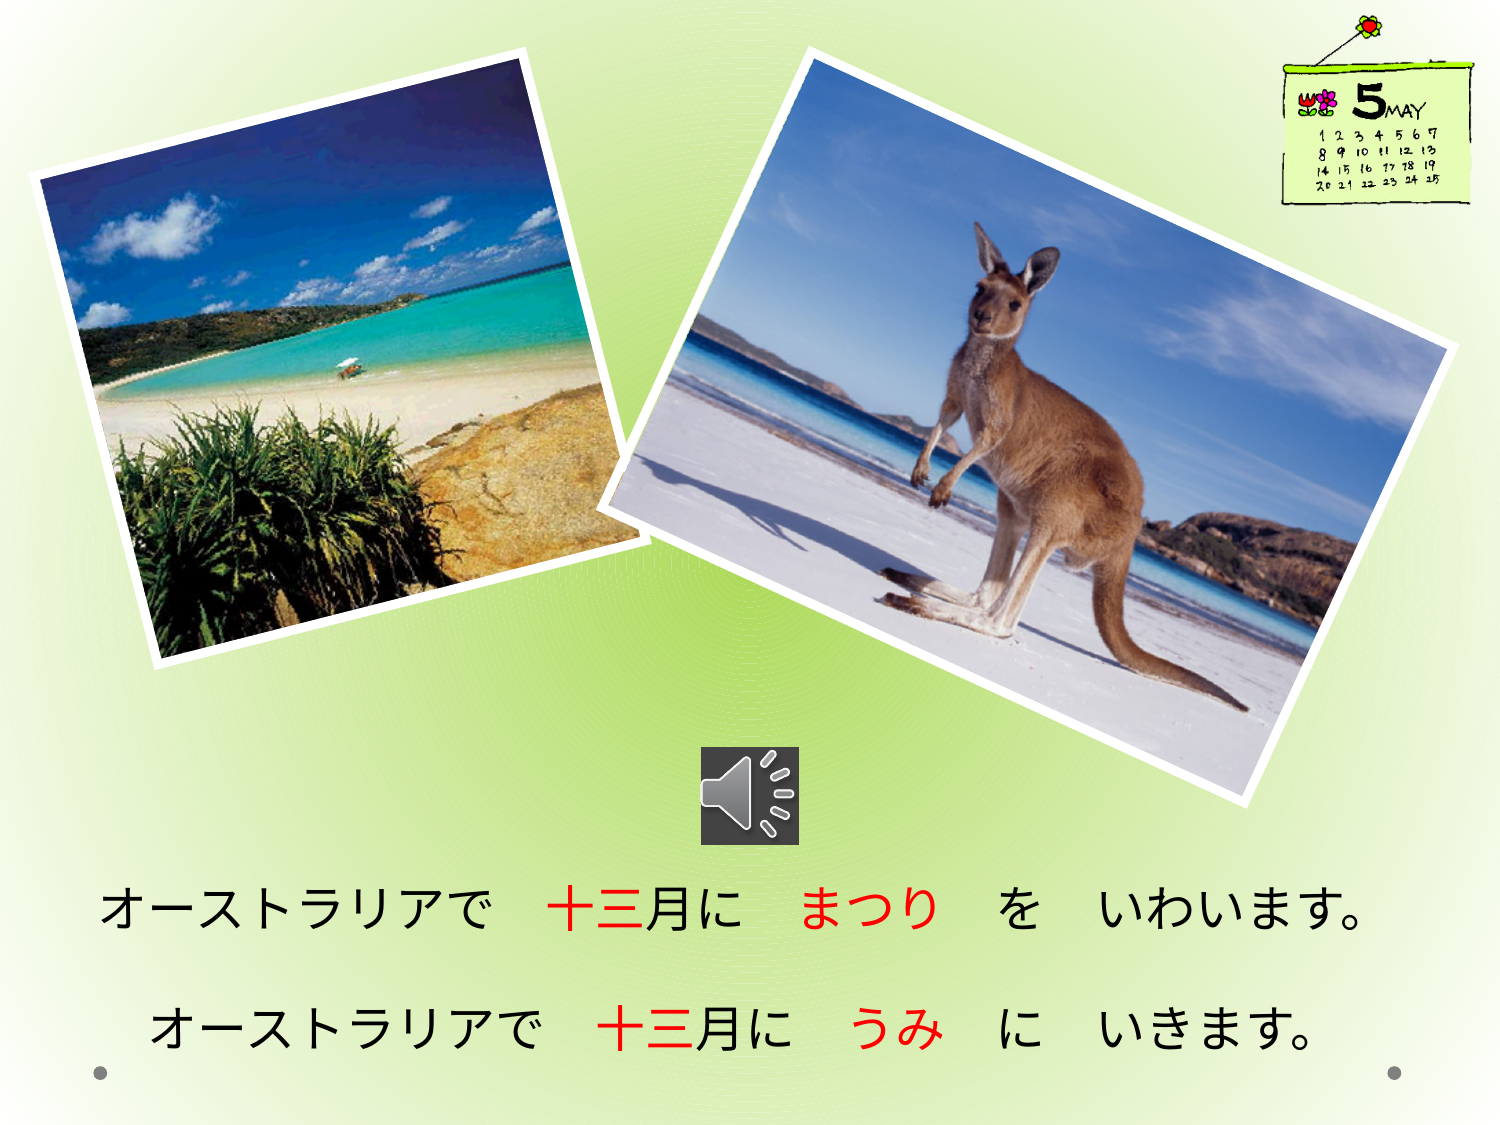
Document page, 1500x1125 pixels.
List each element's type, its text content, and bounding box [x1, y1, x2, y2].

picture [41, 59, 640, 658]
text_box オーストラリアで 十三月に まつり を いわいます。 オーストラリアで 十三月に うみ に いきます。 [76, 869, 1412, 1065]
picture [699, 746, 801, 847]
picture [609, 0, 1489, 795]
